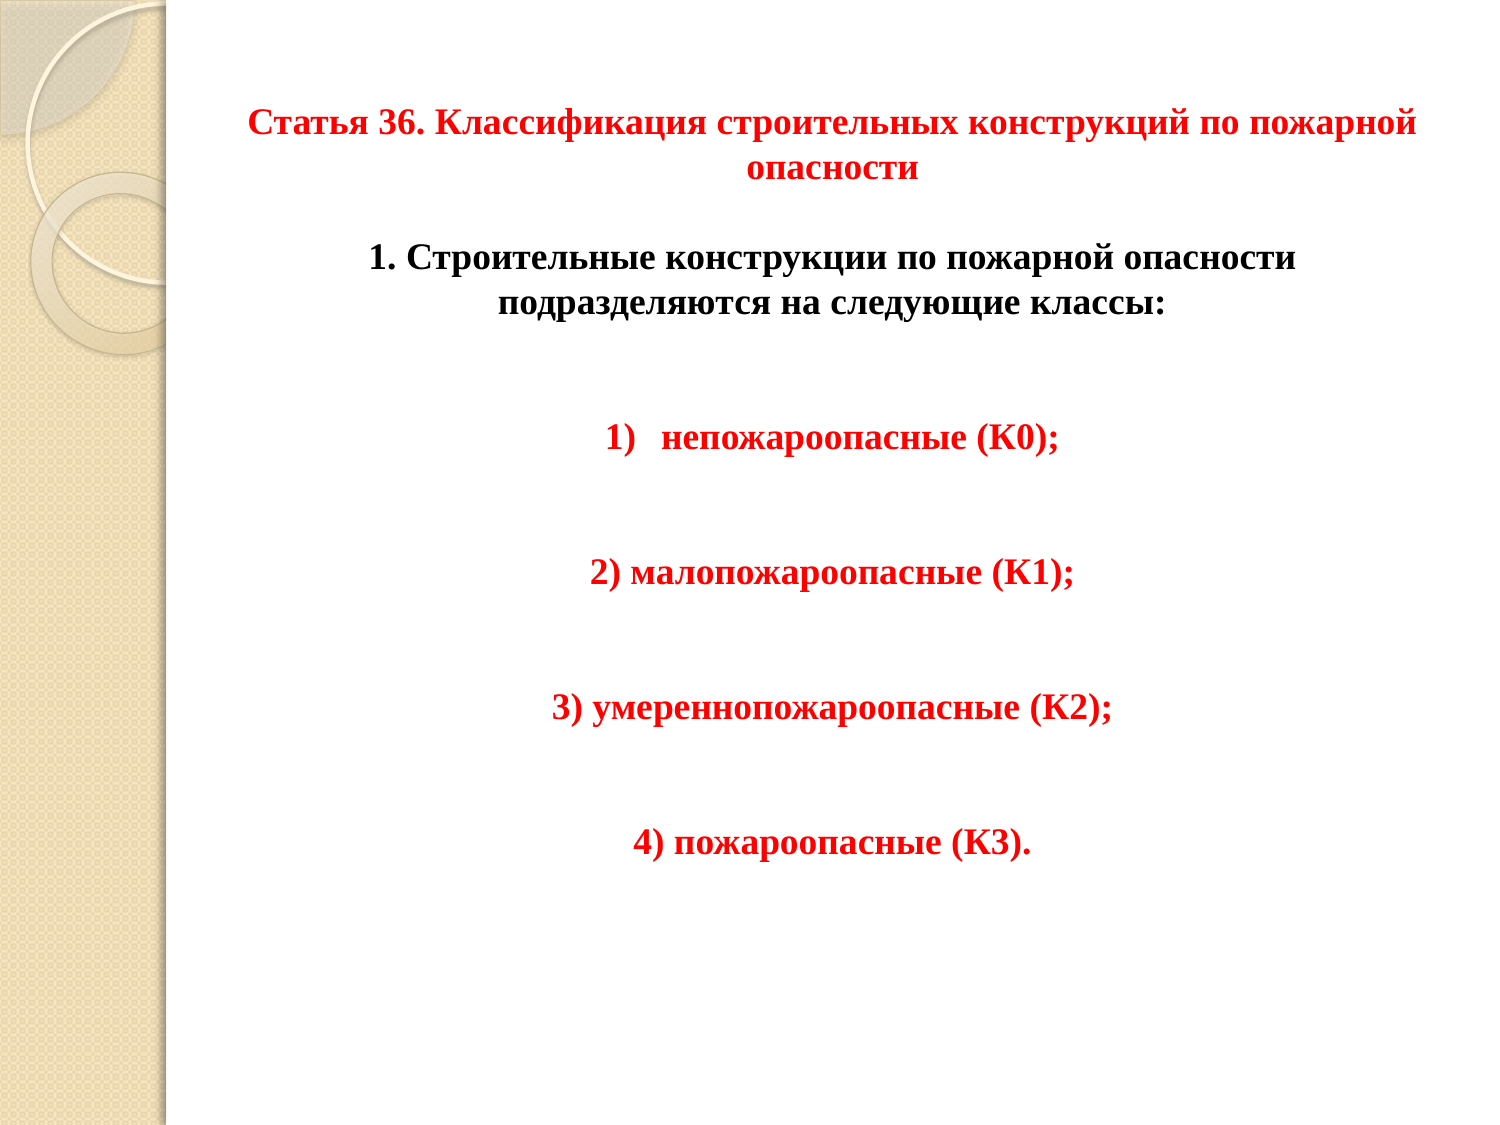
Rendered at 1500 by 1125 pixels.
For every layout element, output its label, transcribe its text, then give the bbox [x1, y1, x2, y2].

text_box Статья 36. Классификация строительных конструкций по пожарной опасности 1. Строительные конструкции по пожарной опасности подразделяются на следующие классы: непожароопасные (К0); 2) малопожароопасные (К1); 3) умереннопожароопасные (К2); 4) пожароопасные (К3). [230, 89, 1435, 960]
